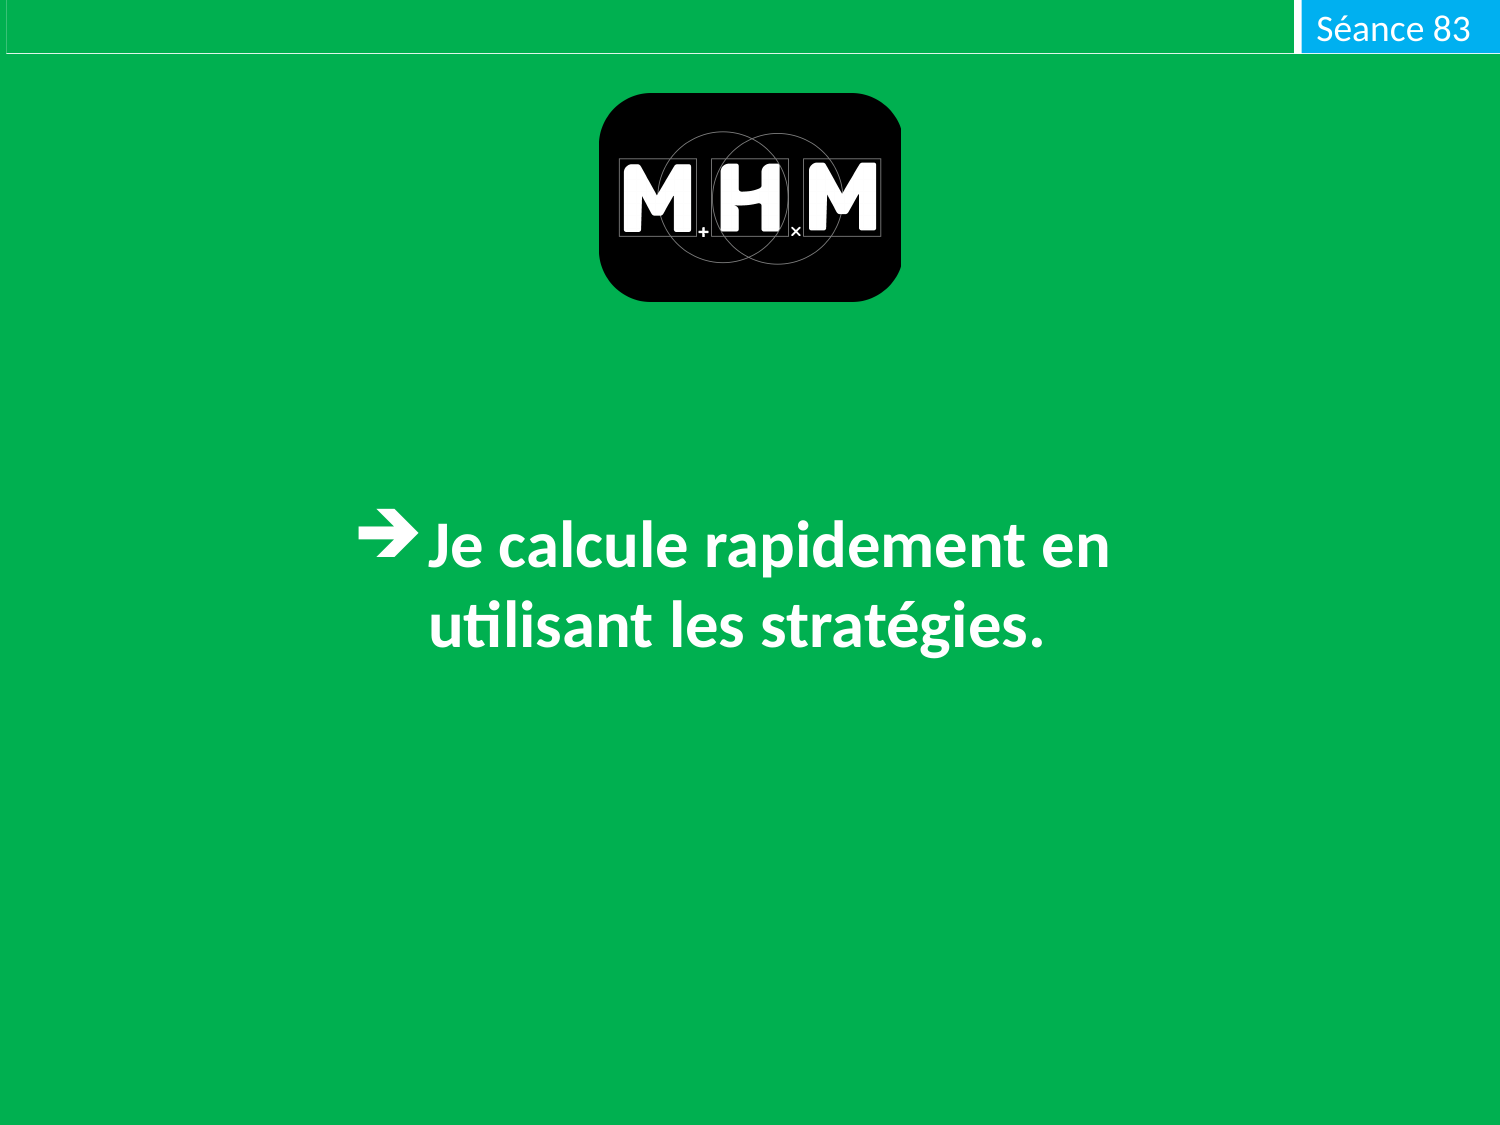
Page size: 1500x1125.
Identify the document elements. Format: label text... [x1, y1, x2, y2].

picture [599, 93, 901, 302]
text_box [0, 52, 1500, 1125]
text_box Je calcule rapidement en utilisant les stratégies. [338, 493, 1162, 669]
